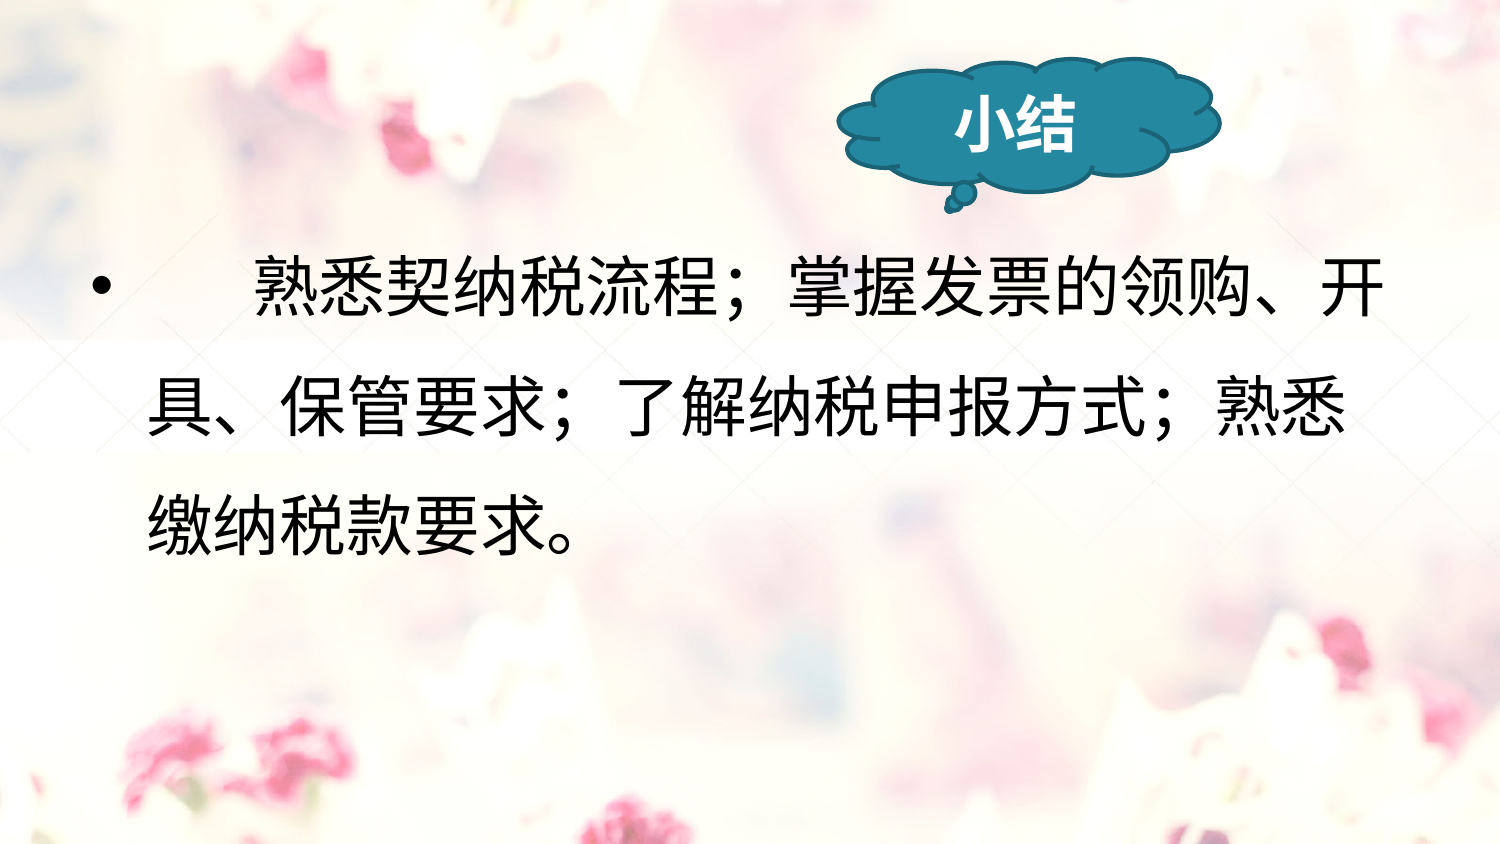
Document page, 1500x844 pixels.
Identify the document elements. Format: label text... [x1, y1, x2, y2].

text_box 小结 [836, 56, 1222, 214]
picture [0, 0, 1500, 844]
list 熟悉契纳税流程；掌握发票的领购、开具、保管要求；了解纳税申报方式；熟悉缴纳税款要求。 [74, 196, 1426, 754]
